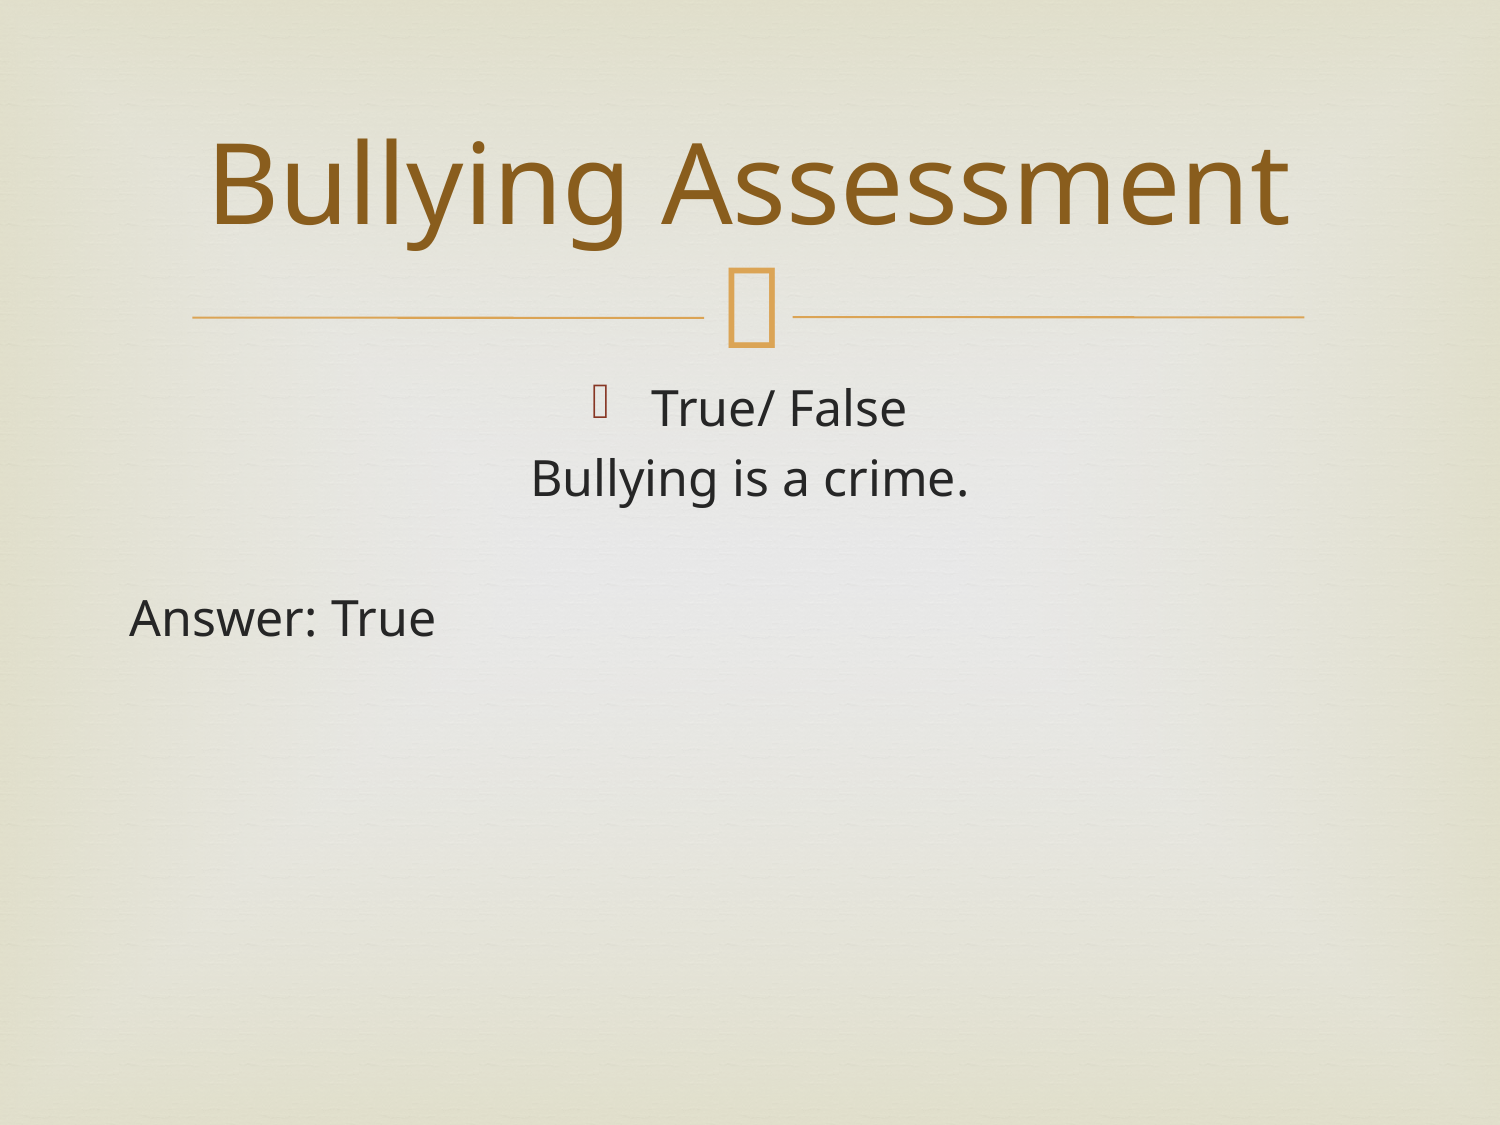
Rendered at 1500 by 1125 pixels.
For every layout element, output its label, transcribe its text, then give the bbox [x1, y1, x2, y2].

list True/ False Bullying is a crime. Answer: True [114, 368, 1386, 1005]
title Bullying Assessment [112, 93, 1386, 267]
